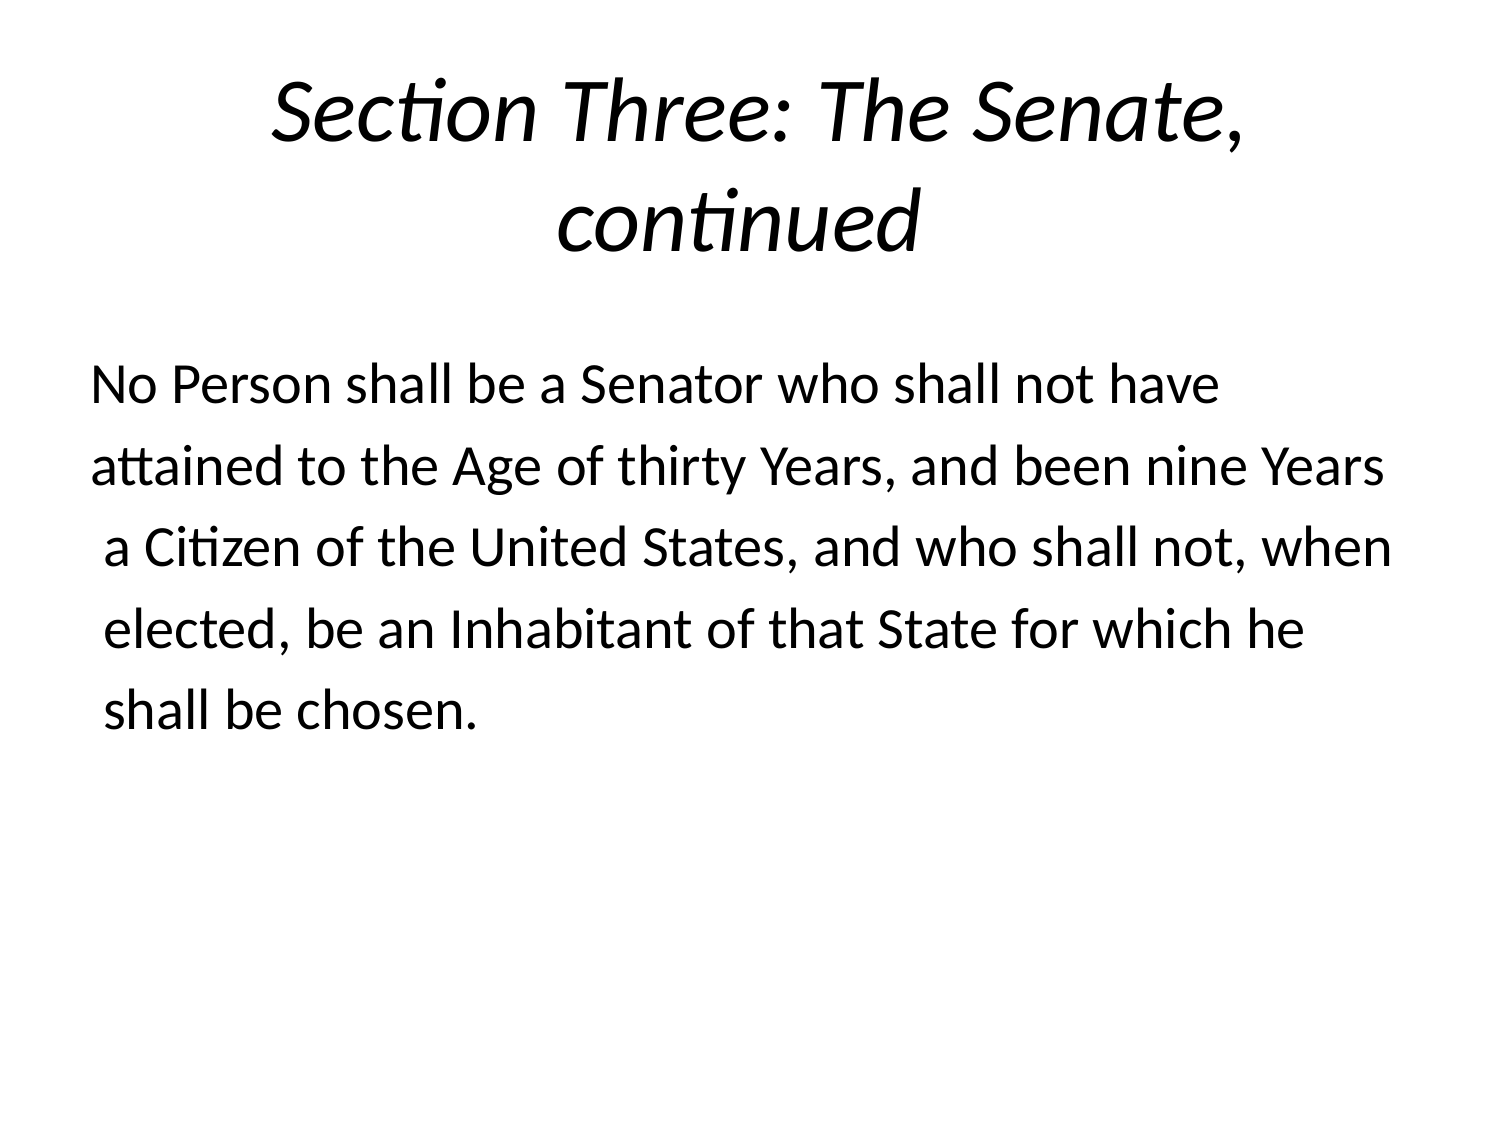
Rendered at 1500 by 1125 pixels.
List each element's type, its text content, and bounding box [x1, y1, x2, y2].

title Section Three: The Senate, continued [74, 44, 1426, 276]
list No Person shall be a Senator who shall not have attained to the Age of thirty Years, and been nine Years a Citizen of the United States, and who shall not, when elected, be an Inhabitant of that State for which he shall be chosen. [74, 337, 1426, 1006]
